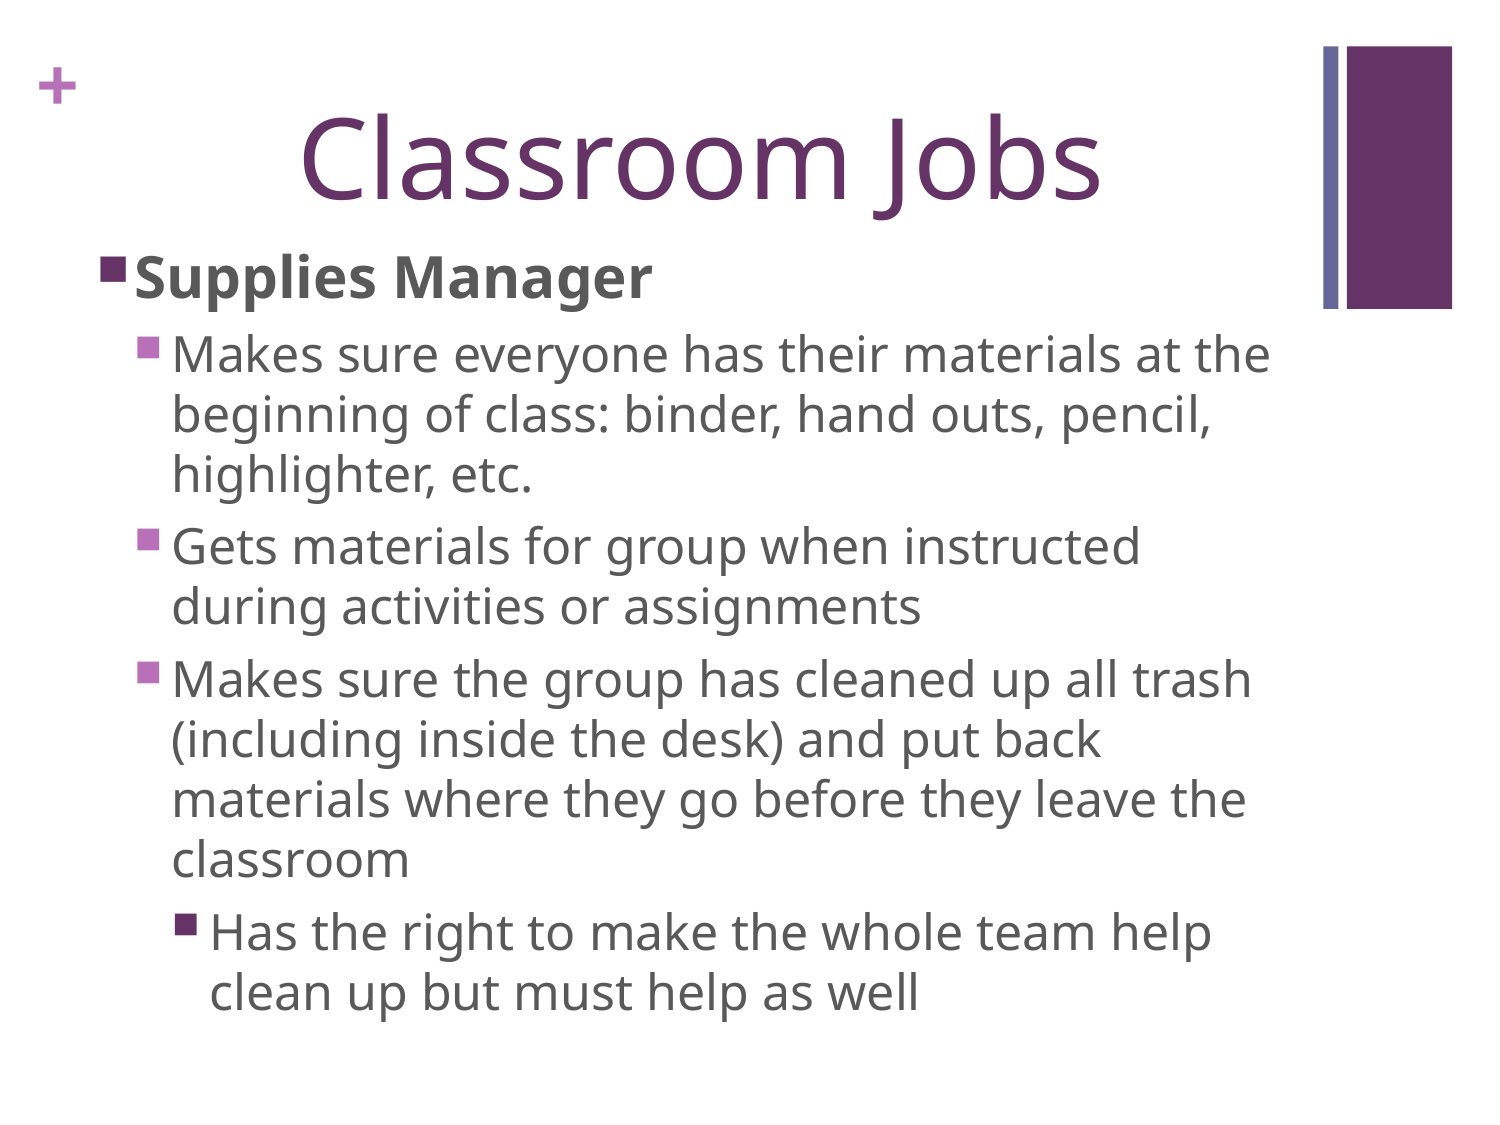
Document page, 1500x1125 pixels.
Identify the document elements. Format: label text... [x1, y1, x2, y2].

list Supplies Manager Makes sure everyone has their materials at the beginning of class: binder, hand outs, pencil, highlighter, etc. Gets materials for group when instructed during activities or assignments Makes sure the group has cleaned up all trash (including inside the desk) and put back materials where they go before they leave the classroom Has the right to make the whole team help clean up but must help as well [81, 232, 1322, 913]
title Classroom Jobs [81, 79, 1322, 232]
